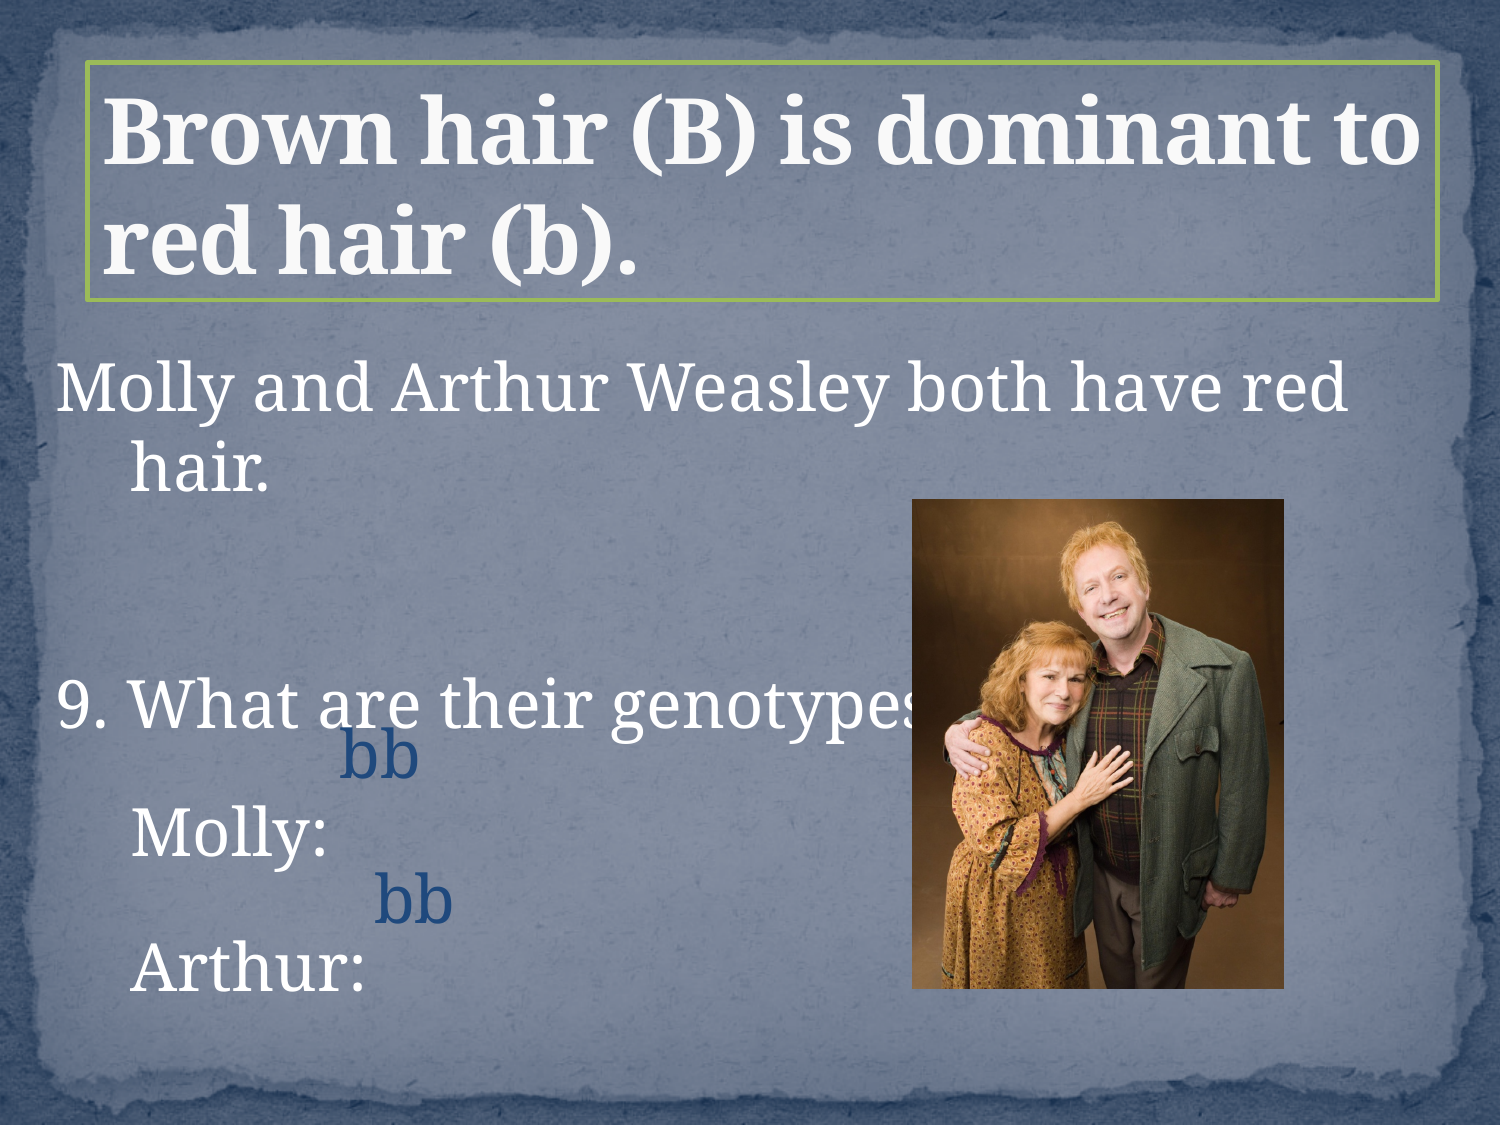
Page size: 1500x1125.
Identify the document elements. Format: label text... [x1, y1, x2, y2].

text_box [25, 0, 492, 321]
picture [912, 499, 1284, 990]
text_box [96, 482, 216, 608]
list Molly and Arthur Weasley both have red hair. 9. What are their genotypes? Molly: Arthur: [40, 337, 1466, 1013]
title Brown hair (B) is dominant to red hair (b). [87, 62, 1438, 300]
text_box bb [324, 703, 438, 799]
text_box bb [359, 849, 471, 945]
text_box [254, 356, 621, 482]
